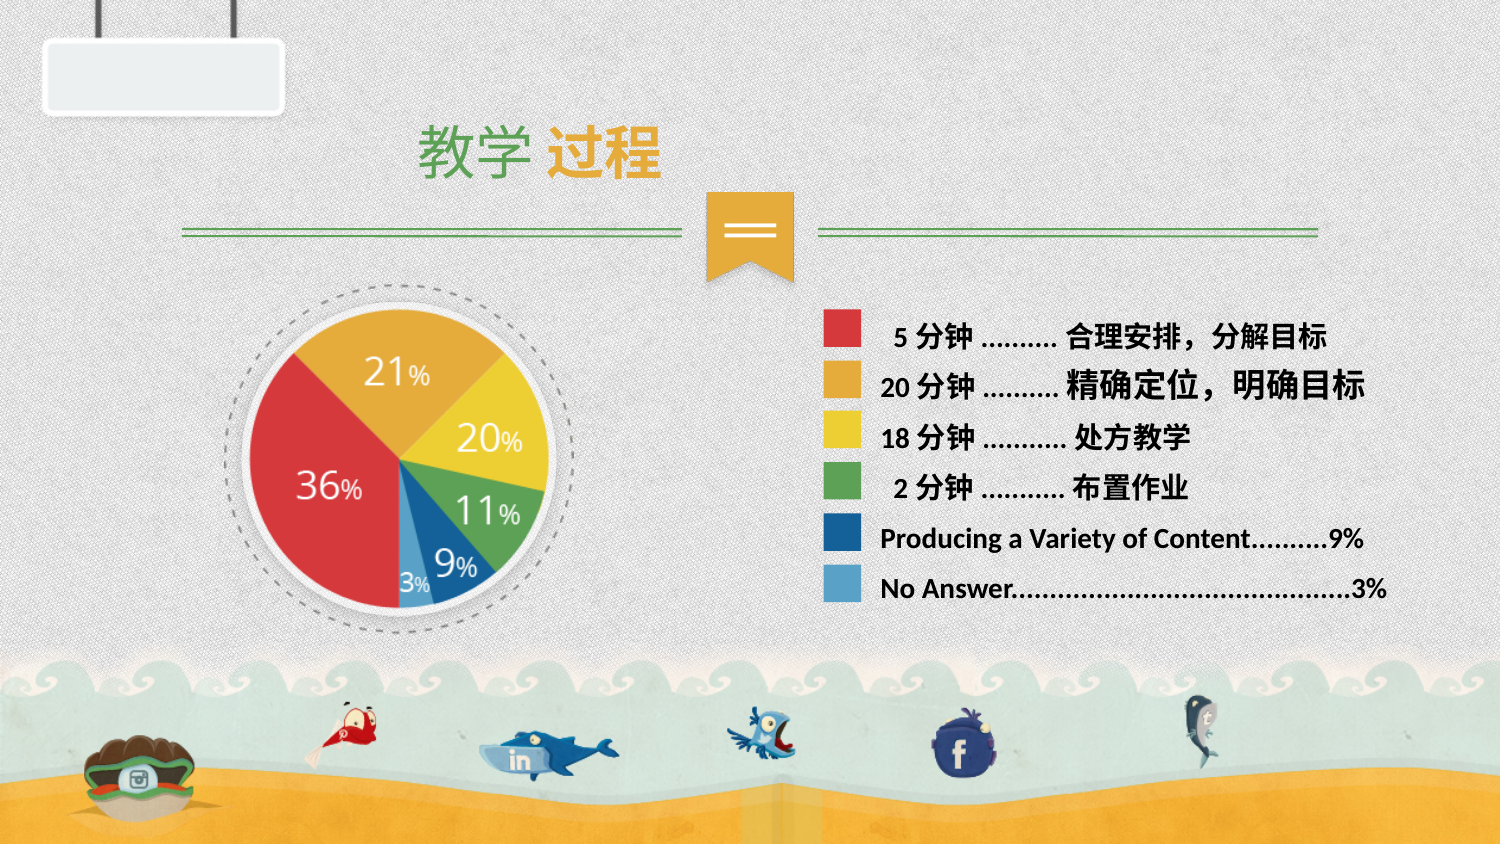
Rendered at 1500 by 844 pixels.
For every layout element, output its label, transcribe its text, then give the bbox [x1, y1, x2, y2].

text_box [181, 192, 1319, 294]
text_box [822, 409, 863, 450]
picture [0, 0, 1500, 844]
text_box [822, 359, 863, 400]
text_box [822, 460, 863, 502]
text_box [822, 563, 863, 604]
text_box [822, 511, 863, 553]
text_box 教学 过程 [402, 109, 1275, 191]
text_box [822, 307, 863, 349]
text_box 5分钟..........合理安排，分解目标 20分钟..........精确定位，明确目标 18分钟...........处方教学 2分钟...........布置作业 Producing a Variety of Content..........9% No Answer............................................3% [865, 296, 1464, 612]
